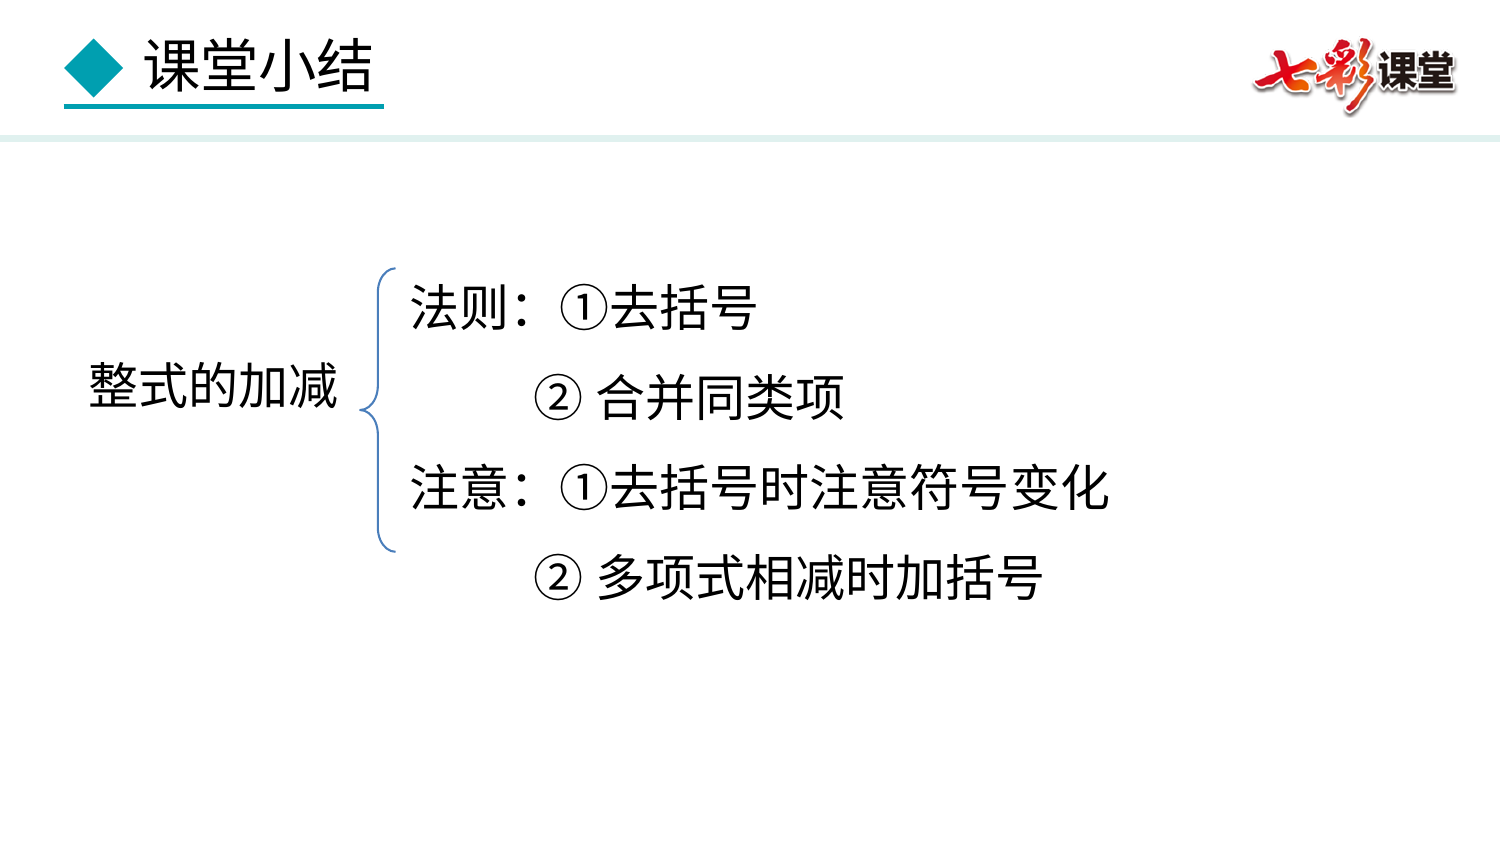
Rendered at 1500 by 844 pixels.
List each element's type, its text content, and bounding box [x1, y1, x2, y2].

picture [1249, 32, 1461, 118]
text_box [359, 267, 396, 553]
text_box 整式的加减 [73, 347, 377, 422]
text_box 法则：①去括号 ②合并同类项 注意：①去括号时注意符号变化 ②多项式相减时加括号 [395, 239, 1482, 615]
